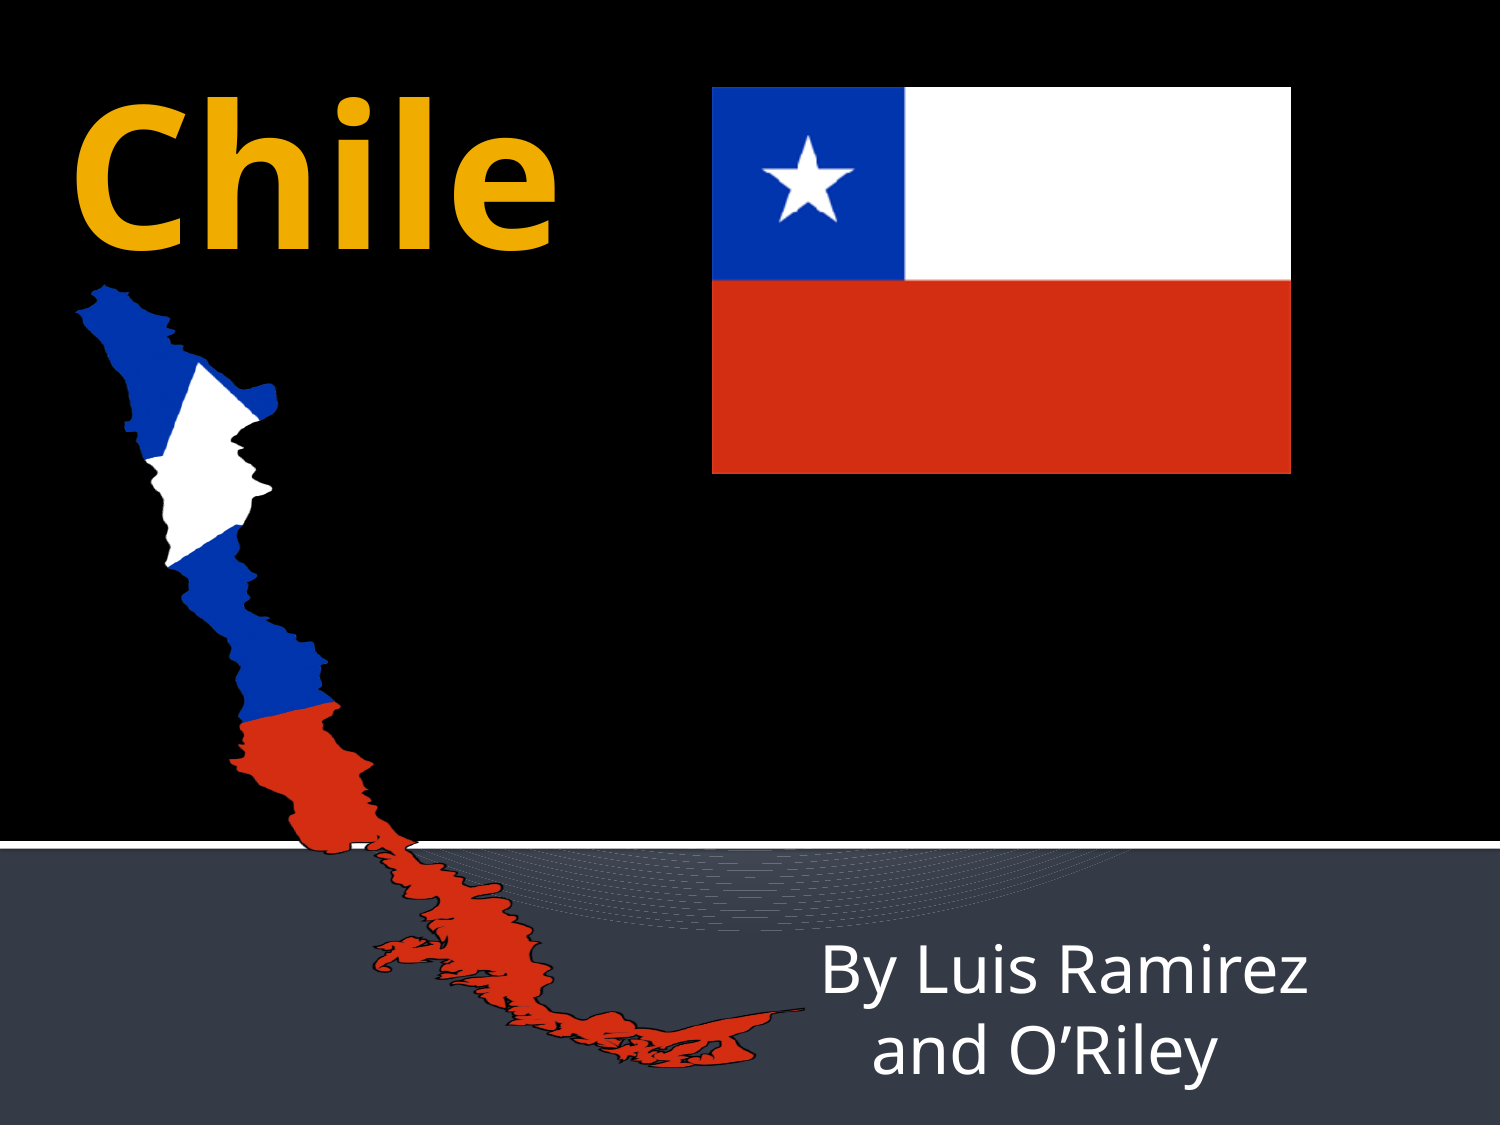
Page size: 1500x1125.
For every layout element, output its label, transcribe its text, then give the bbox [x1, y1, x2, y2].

title Chile [50, 50, 1375, 325]
picture [63, 87, 1291, 1125]
subtitle By Luis Ramirez and O’Riley [800, 875, 1400, 1088]
